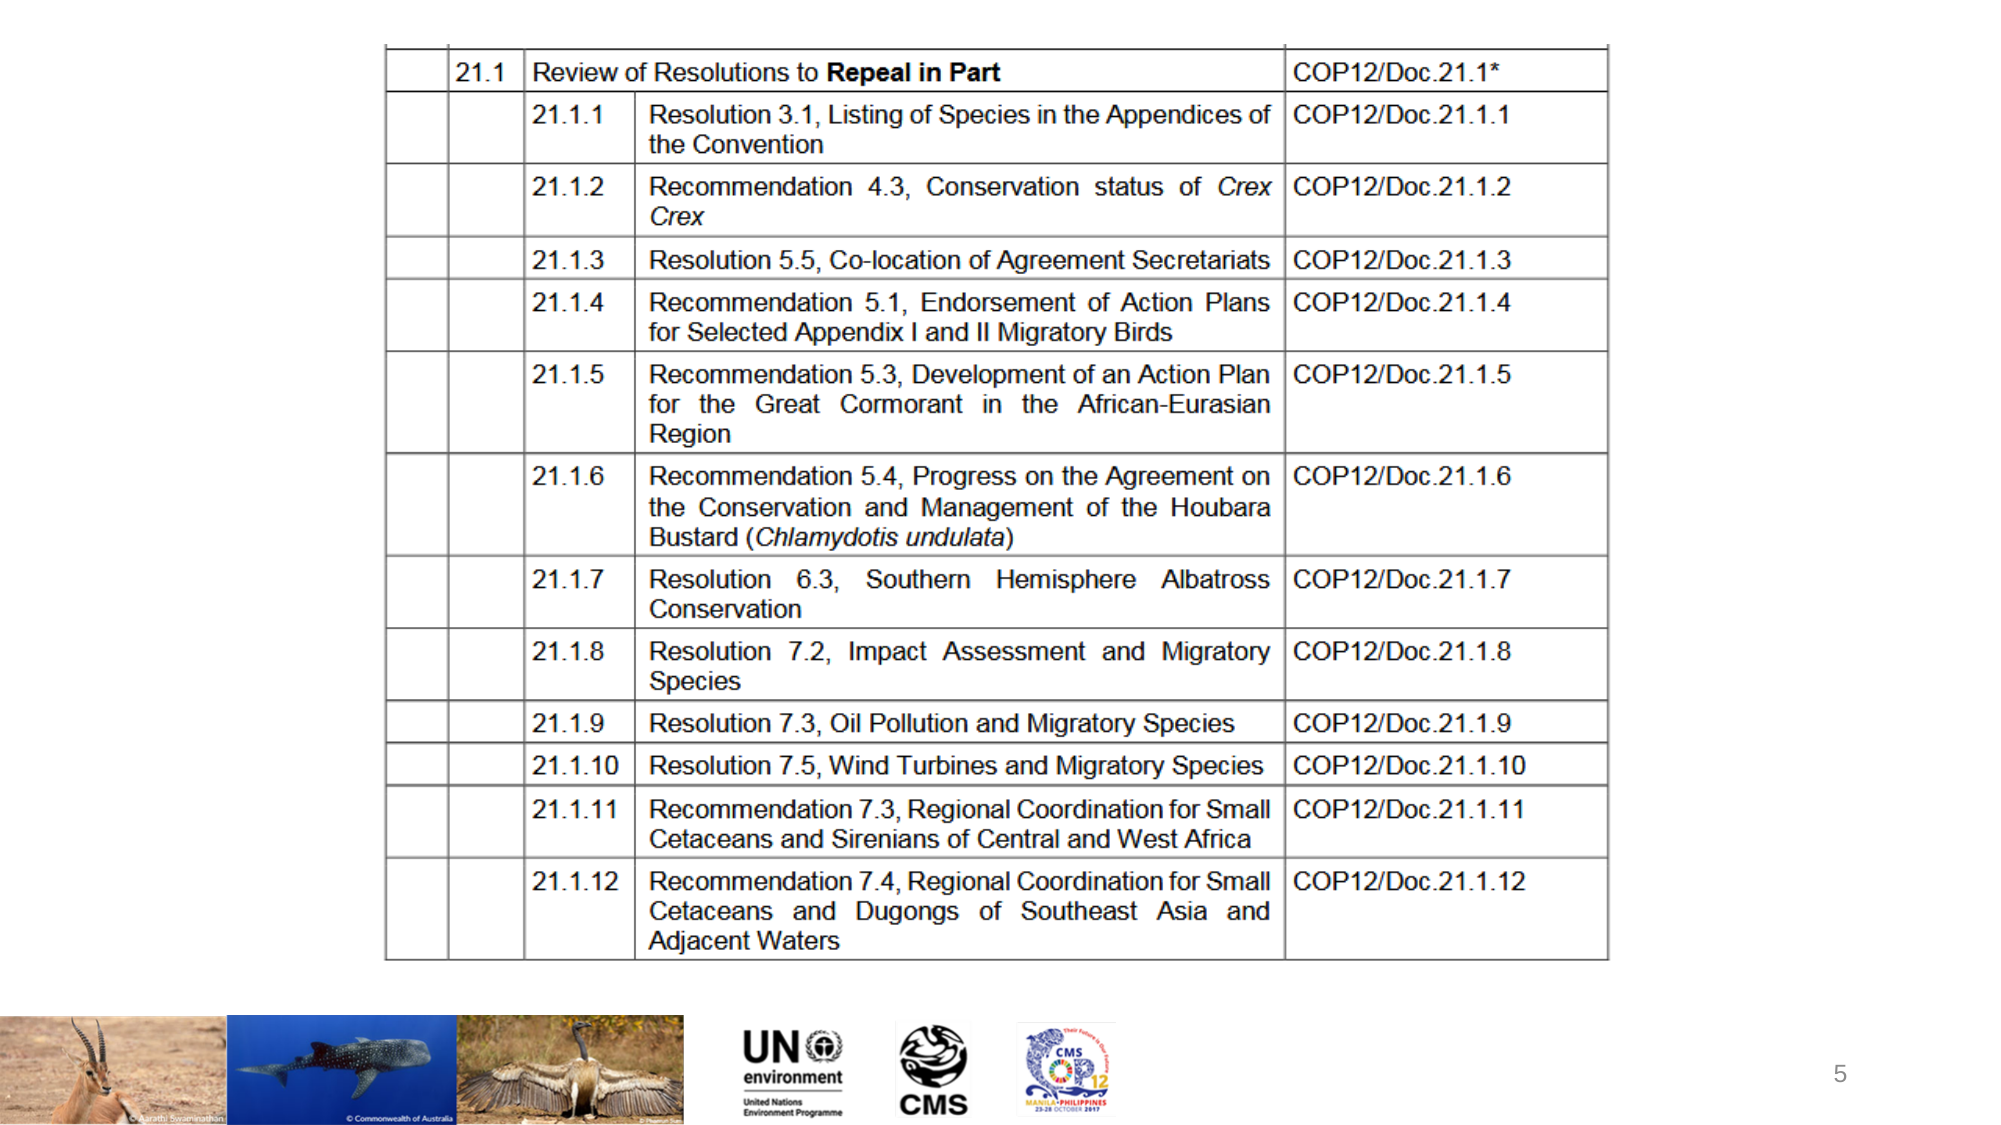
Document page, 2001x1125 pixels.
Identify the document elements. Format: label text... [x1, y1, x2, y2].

slide_number 5 [1412, 1042, 1863, 1103]
picture [0, 1011, 1116, 1125]
picture [378, 44, 1615, 964]
